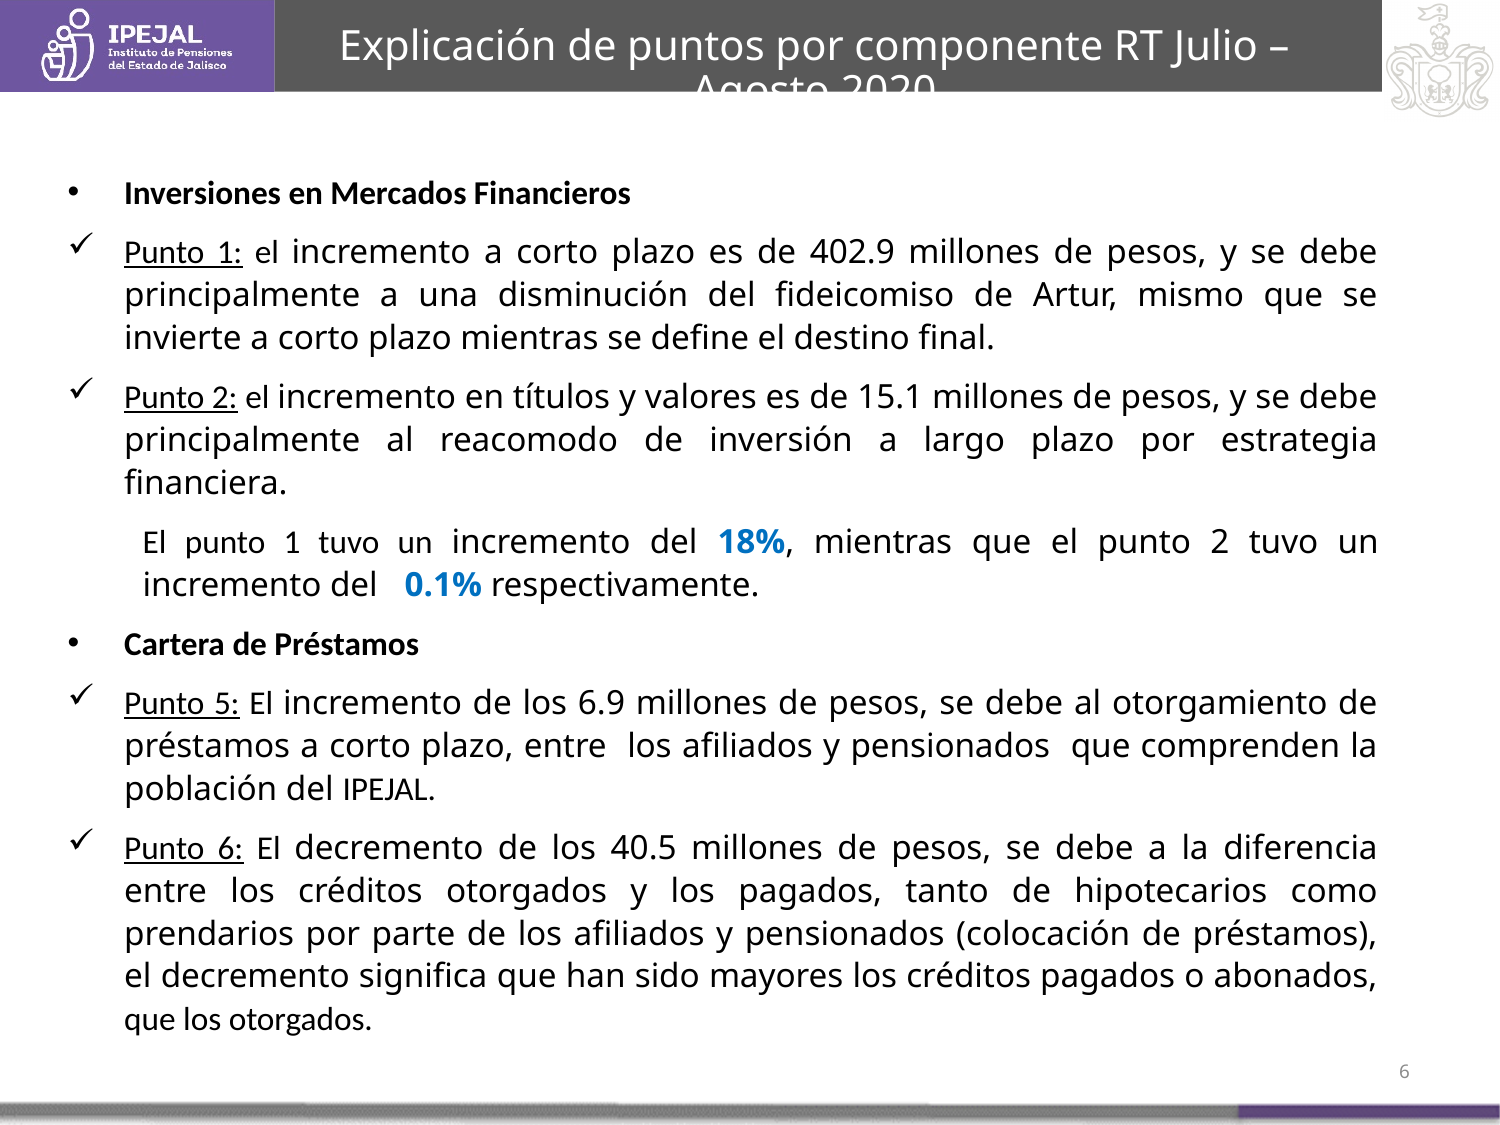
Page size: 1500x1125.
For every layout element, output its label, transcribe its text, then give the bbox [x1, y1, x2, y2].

text_box Explicación de puntos por componente RT Julio – Agosto 2020 [251, 16, 1378, 101]
picture [0, 1096, 1500, 1125]
slide_number 6 [1074, 1042, 1425, 1103]
text_box Inversiones en Mercados Financieros Punto 1: el incremento a corto plazo es de 402.9 millones de pesos, y se debe principalmente a una disminución del fideicomiso de Artur, mismo que se invierte a corto plazo mientras se define el destino final. Punto 2: el incremento en títulos y valores es de 15.1 millones de pesos, y se debe principalmente al reacomodo de inversión a largo plazo por estrategia financiera. El punto 1 tuvo un incremento del 18%, mientras que el punto 2 tuvo un incremento del 0.1% respectivamente. Cartera de Préstamos Punto 5: El incremento de los 6.9 millones de pesos, se debe al otorgamiento de préstamos a corto plazo, entre los afiliados y pensionados que comprenden la población del IPEJAL. Punto 6: El decremento de los 40.5 millones de pesos, se debe a la diferencia entre los créditos otorgados y los pagados, tanto de hipotecarios como prendarios por parte de los afiliados y pensionados (colocación de préstamos), el decremento significa que han sido mayores los créditos pagados o abonados, que los otorgados. [53, 101, 1395, 1045]
picture [0, 0, 275, 92]
